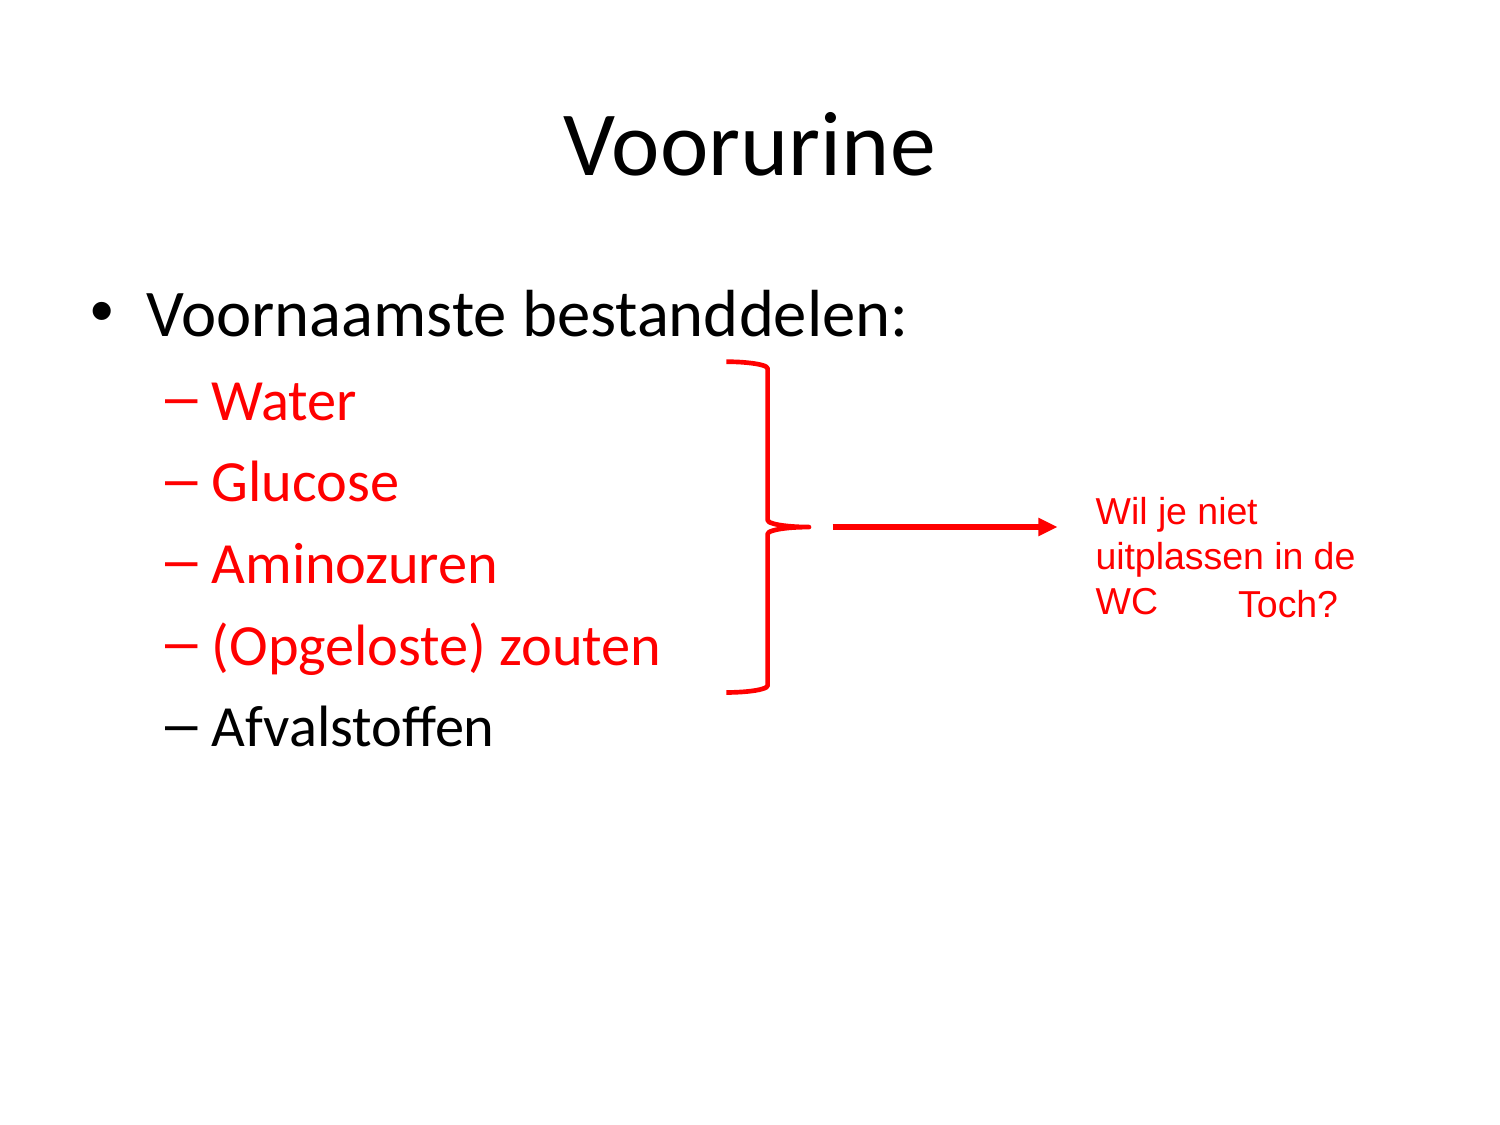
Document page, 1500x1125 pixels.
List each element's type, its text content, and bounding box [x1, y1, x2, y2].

text_box Toch? [1223, 573, 1353, 633]
list Voornaamste bestanddelen: Water Glucose Aminozuren (Opgeloste) zouten Afvalstoffen [74, 262, 1426, 1006]
text_box Wil je niet uitplassen in de WC [1080, 479, 1436, 630]
text_box [726, 360, 810, 694]
title Voorurine [74, 44, 1426, 233]
